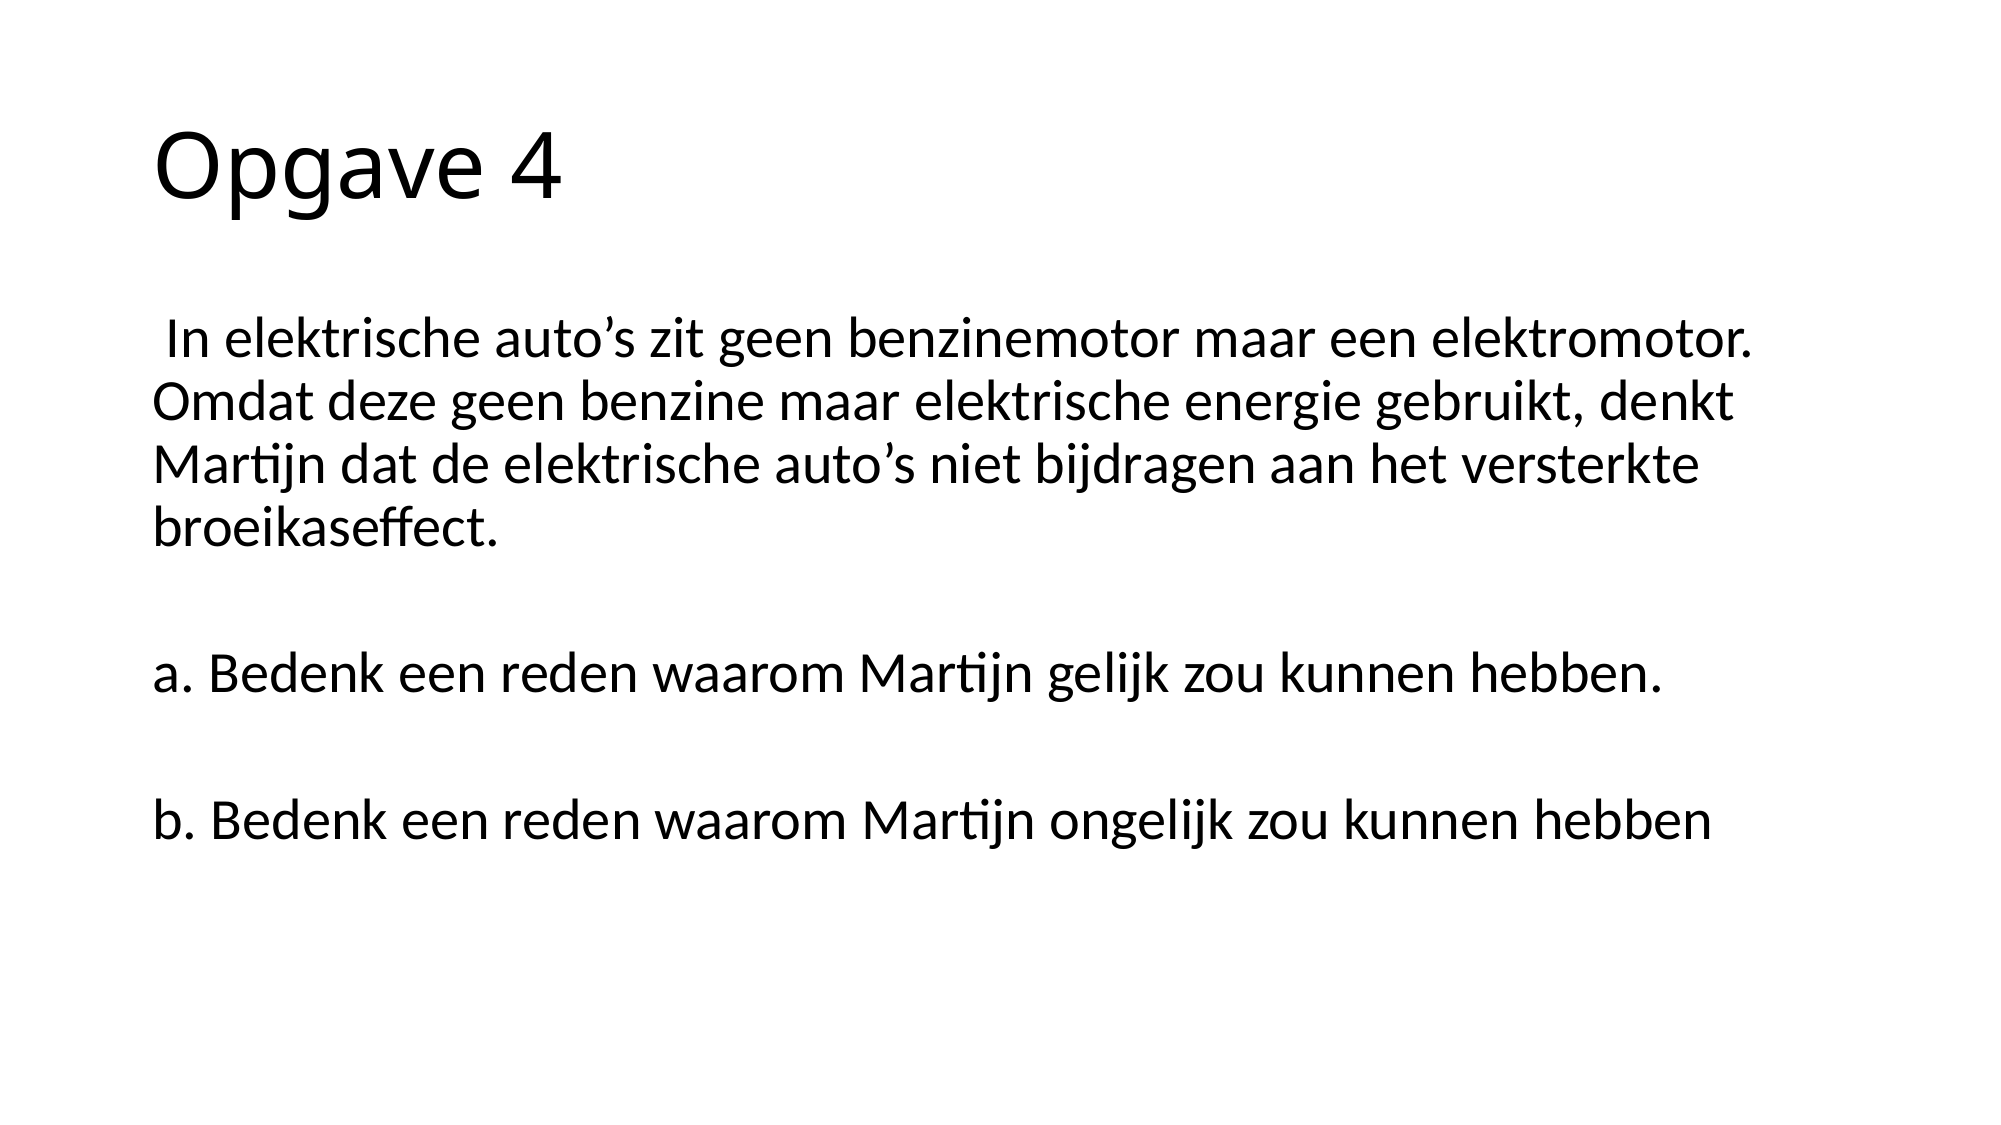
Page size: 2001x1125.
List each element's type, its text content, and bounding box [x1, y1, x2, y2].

title Opgave 4 [137, 59, 1863, 278]
list In elektrische auto’s zit geen benzinemotor maar een elektromotor. Omdat deze geen benzine maar elektrische energie gebruikt, denkt Martijn dat de elektrische auto’s niet bijdragen aan het versterkte broeikaseffect. a. Bedenk een reden waarom Martijn gelijk zou kunnen hebben. b. Bedenk een reden waarom Martijn ongelijk zou kunnen hebben [137, 299, 1863, 1014]
